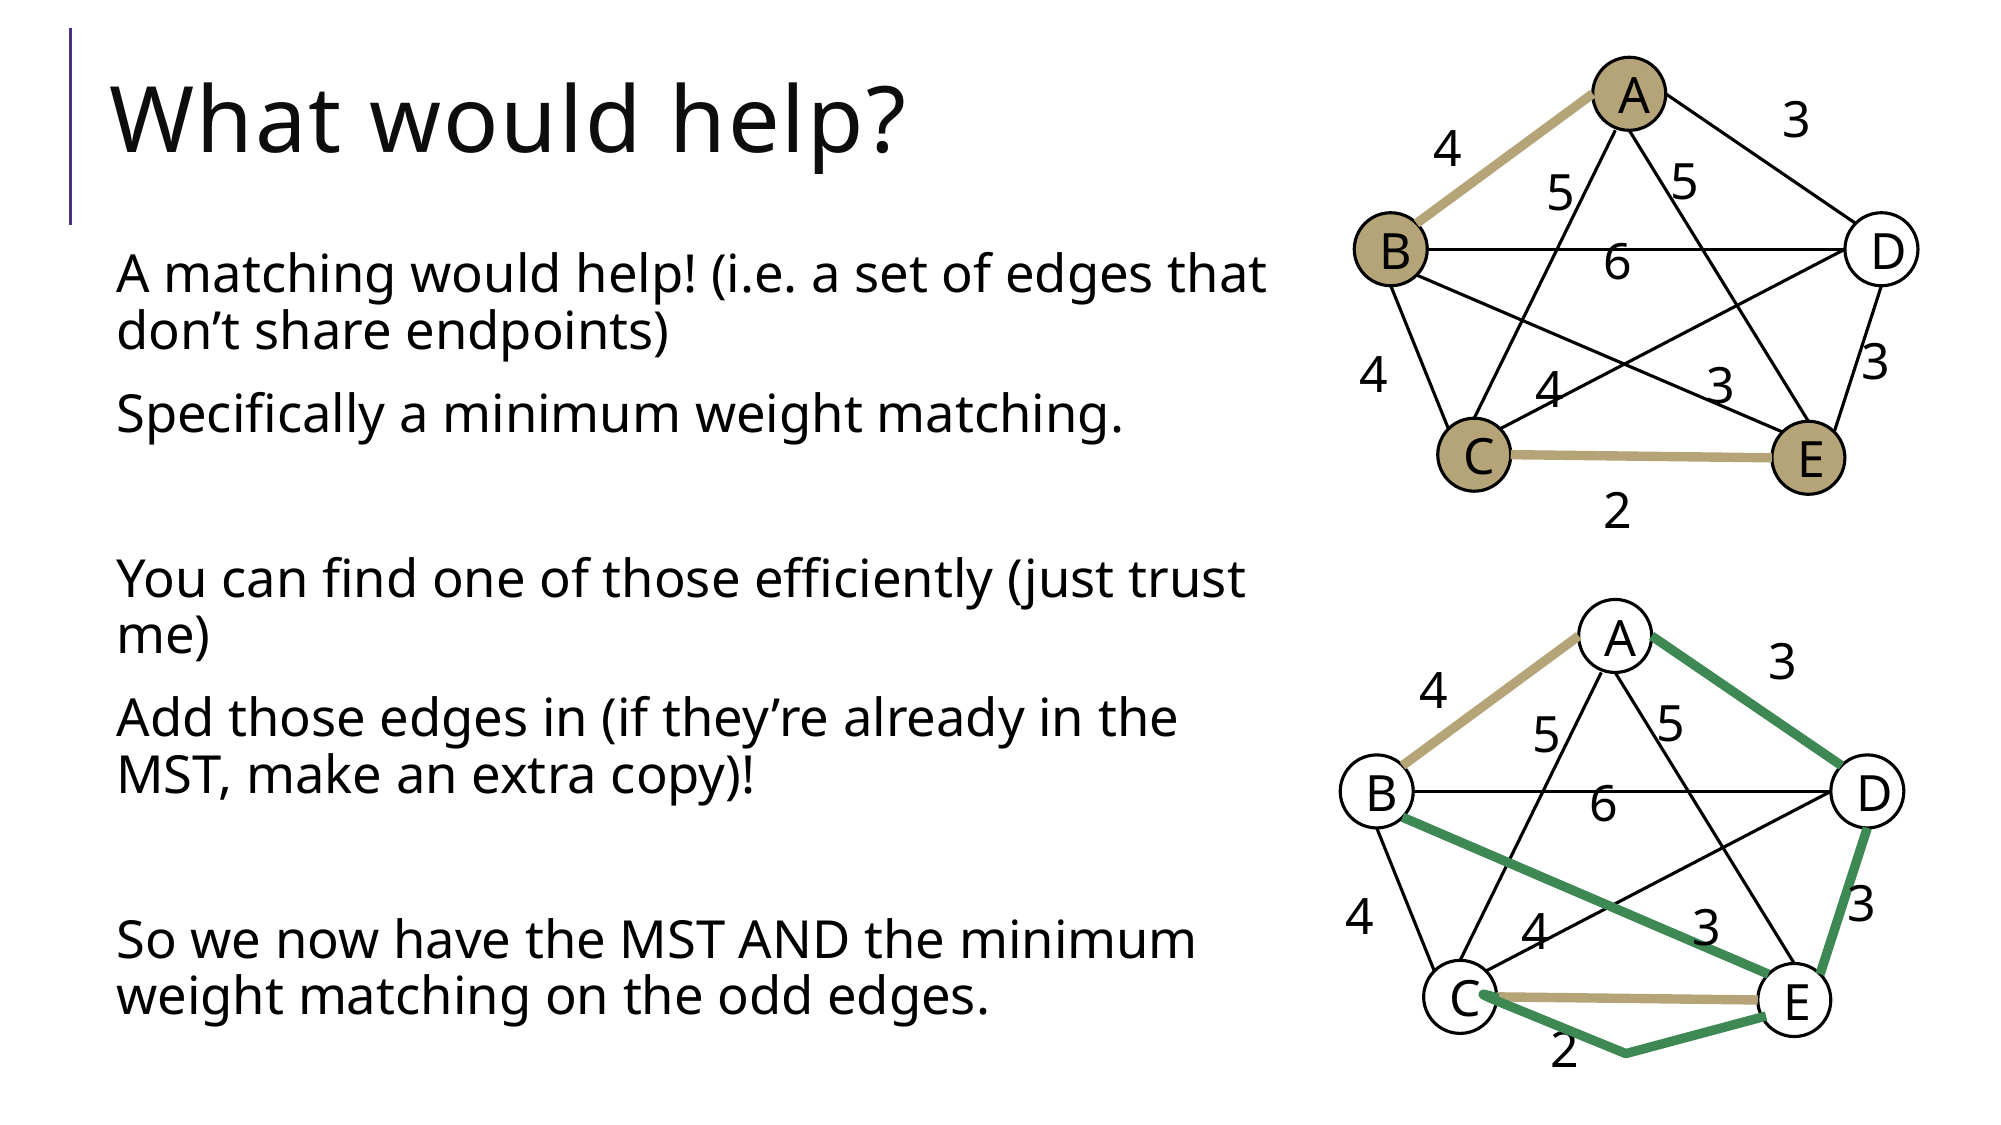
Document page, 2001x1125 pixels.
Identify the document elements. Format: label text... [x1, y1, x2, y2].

title What would help? [94, 43, 1930, 210]
list A matching would help! (i.e. a set of edges that don’t share endpoints) Specifically a minimum weight matching. You can find one of those efficiently (just trust me) Add those edges in (if they’re already in the MST, make an extra copy)! So we now have the MST AND the minimum weight matching on the odd edges. [94, 240, 1305, 1035]
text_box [1344, 57, 1967, 549]
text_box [1330, 599, 1953, 1089]
